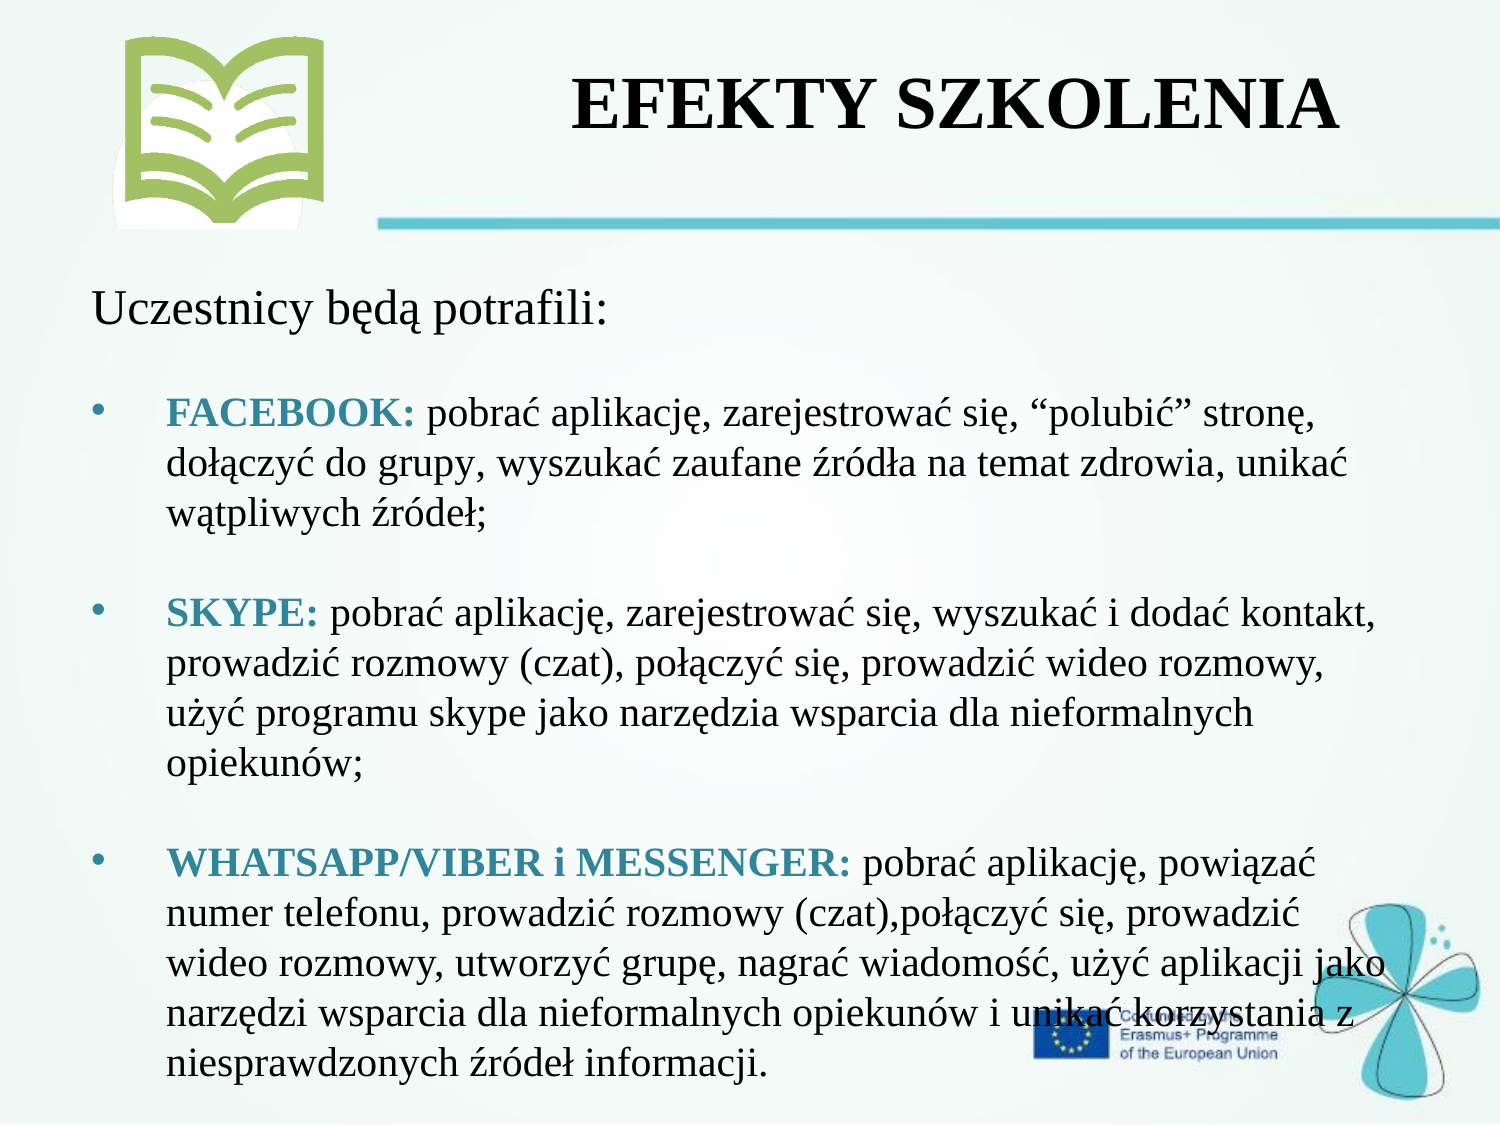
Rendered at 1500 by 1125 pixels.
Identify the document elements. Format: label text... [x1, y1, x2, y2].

picture [0, 0, 1500, 1125]
text_box EFEKTY SZKOLENIA [421, 46, 1371, 152]
text_box Uczestnicy będą potrafili: FACEBOOK: pobrać aplikację, zarejestrować się, “polubić” stronę, dołączyć do grupy, wyszukać zaufane źródła na temat zdrowia, unikać wątpliwych źródeł; SKYPE: pobrać aplikację, zarejestrować się, wyszukać i dodać kontakt, prowadzić rozmowy (czat), połączyć się, prowadzić wideo rozmowy, użyć programu skype jako narzędzia wsparcia dla nieformalnych opiekunów; WHATSAPP/VIBER i MESSENGER: pobrać aplikację, powiązać numer telefonu, prowadzić rozmowy (czat),połączyć się, prowadzić wideo rozmowy, utworzyć grupę, nagrać wiadomość, użyć aplikacji jako narzędzi wsparcia dla nieformalnych opiekunów i unikać korzystania z niesprawdzonych źródeł informacji. [76, 236, 1427, 1105]
